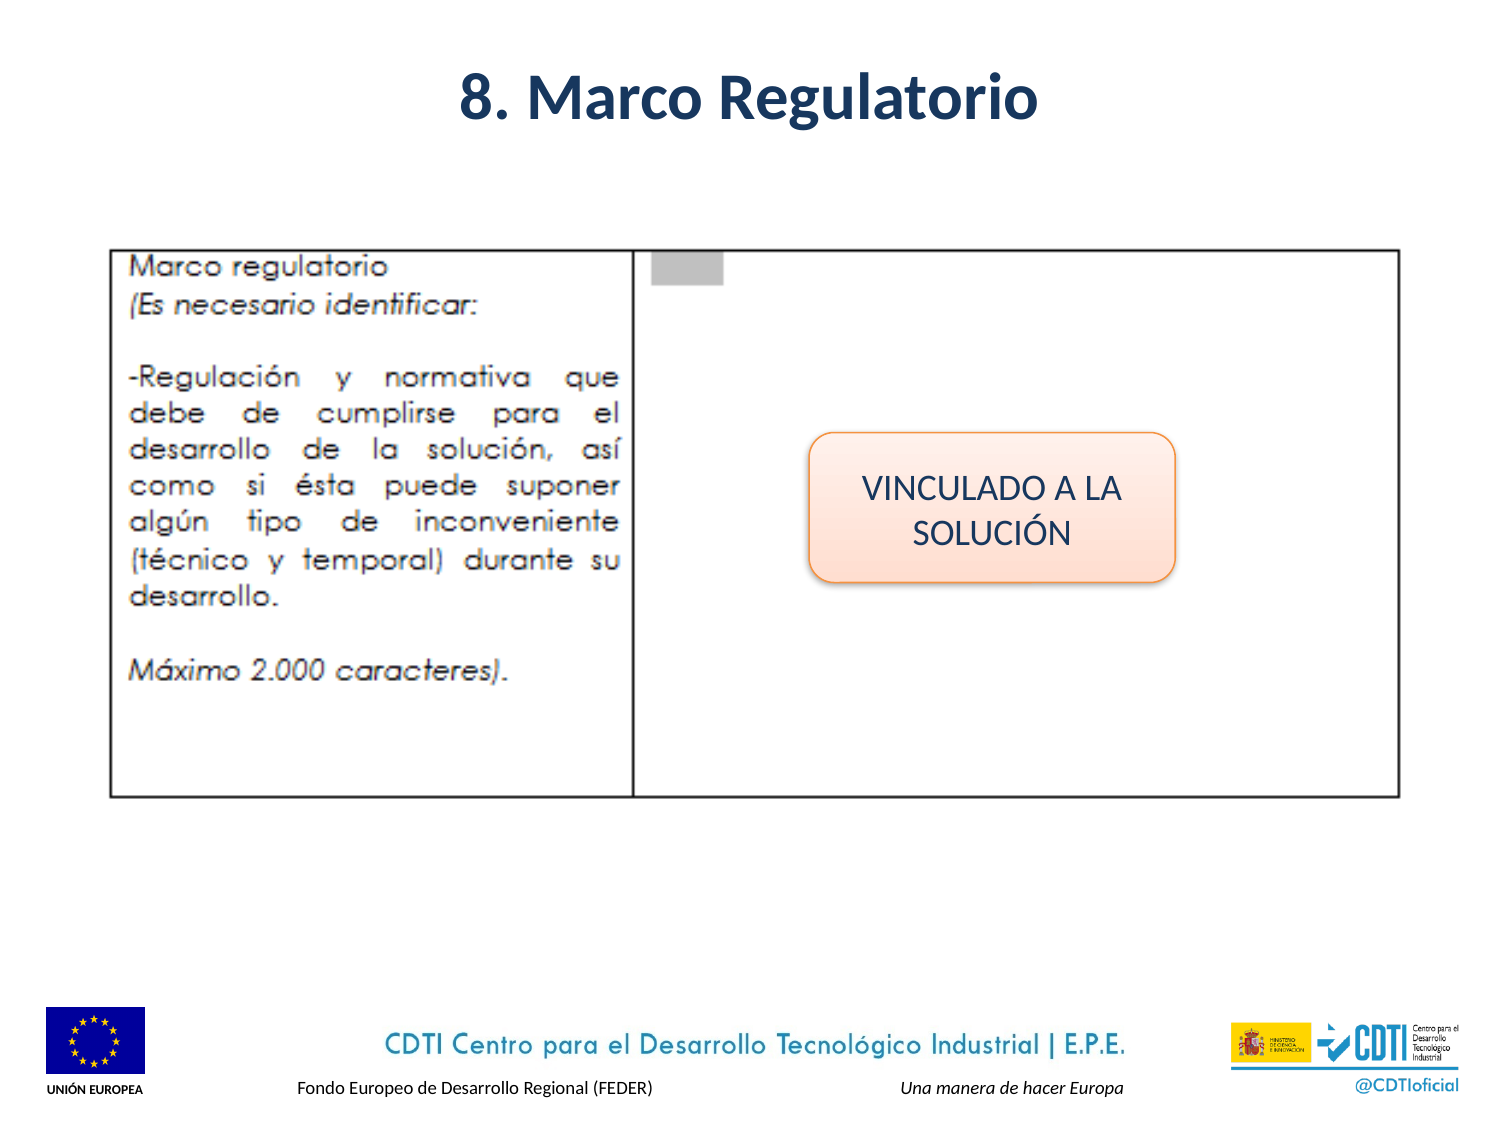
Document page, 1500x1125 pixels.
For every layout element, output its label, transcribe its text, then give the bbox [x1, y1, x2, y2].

title 8. Marco Regulatorio [75, 45, 1425, 230]
picture [371, 1014, 1139, 1074]
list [64, 231, 1460, 841]
picture [46, 1007, 145, 1074]
picture [1231, 1022, 1459, 1094]
